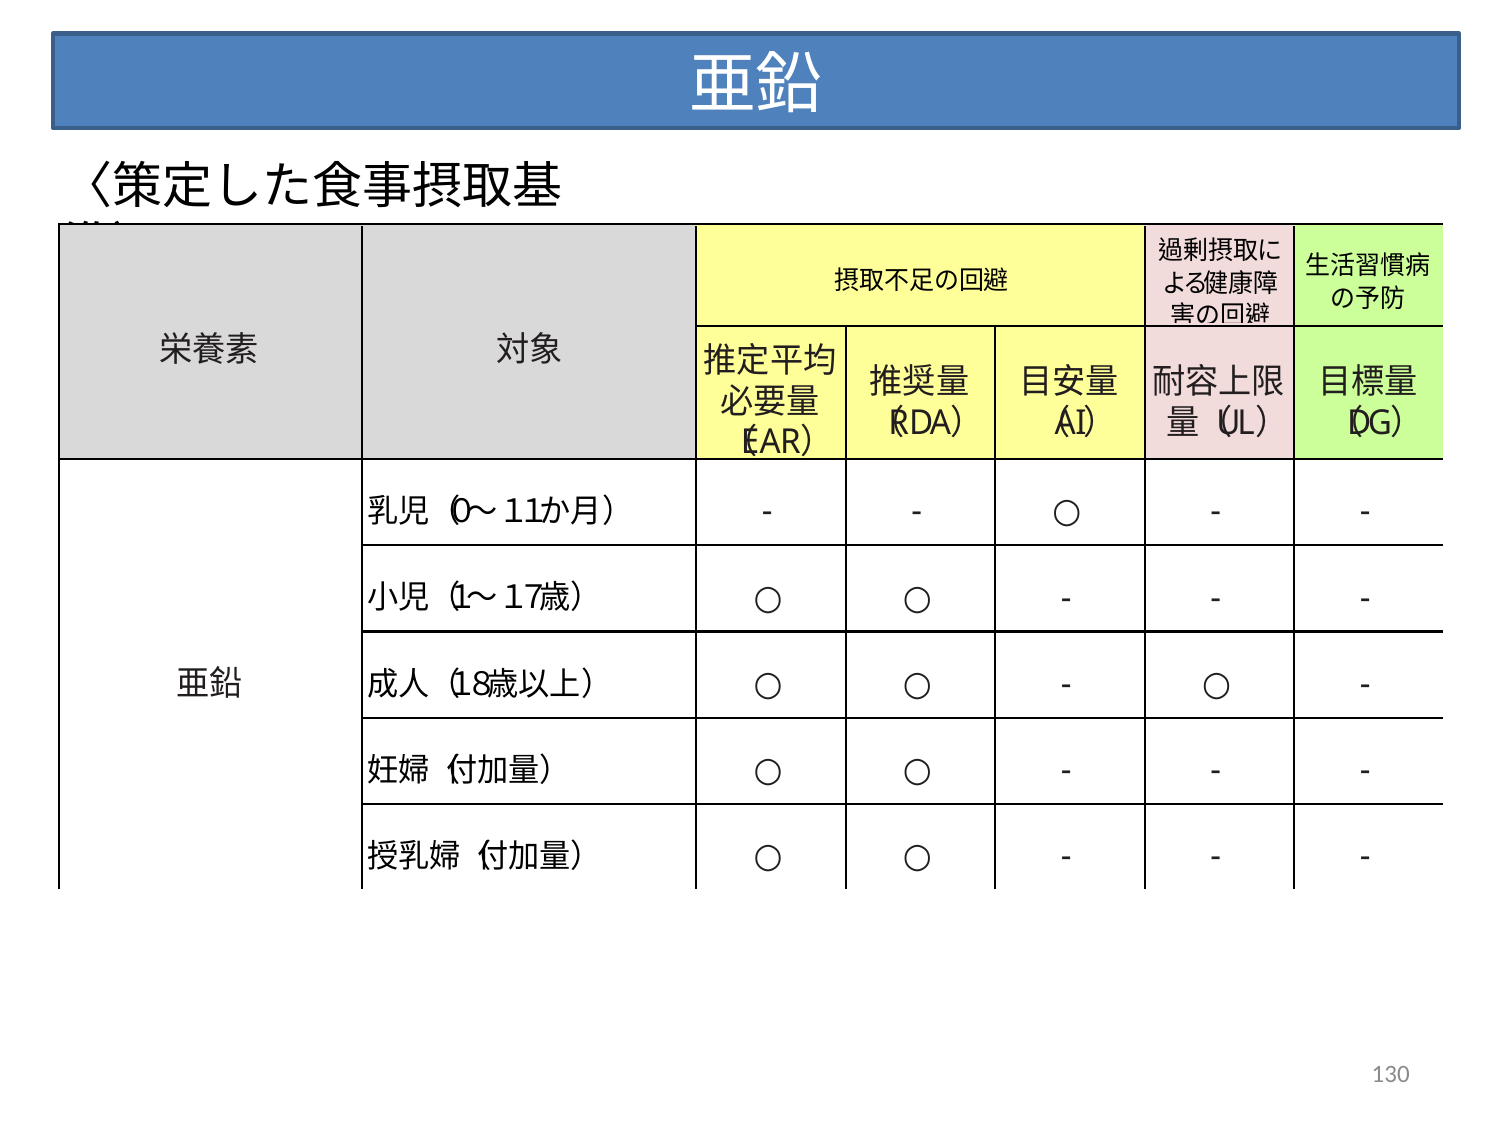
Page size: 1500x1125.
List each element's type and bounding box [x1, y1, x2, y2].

text_box [47, 146, 651, 282]
slide_number [1074, 1042, 1425, 1103]
picture [57, 223, 1448, 894]
text_box [51, 31, 1461, 130]
